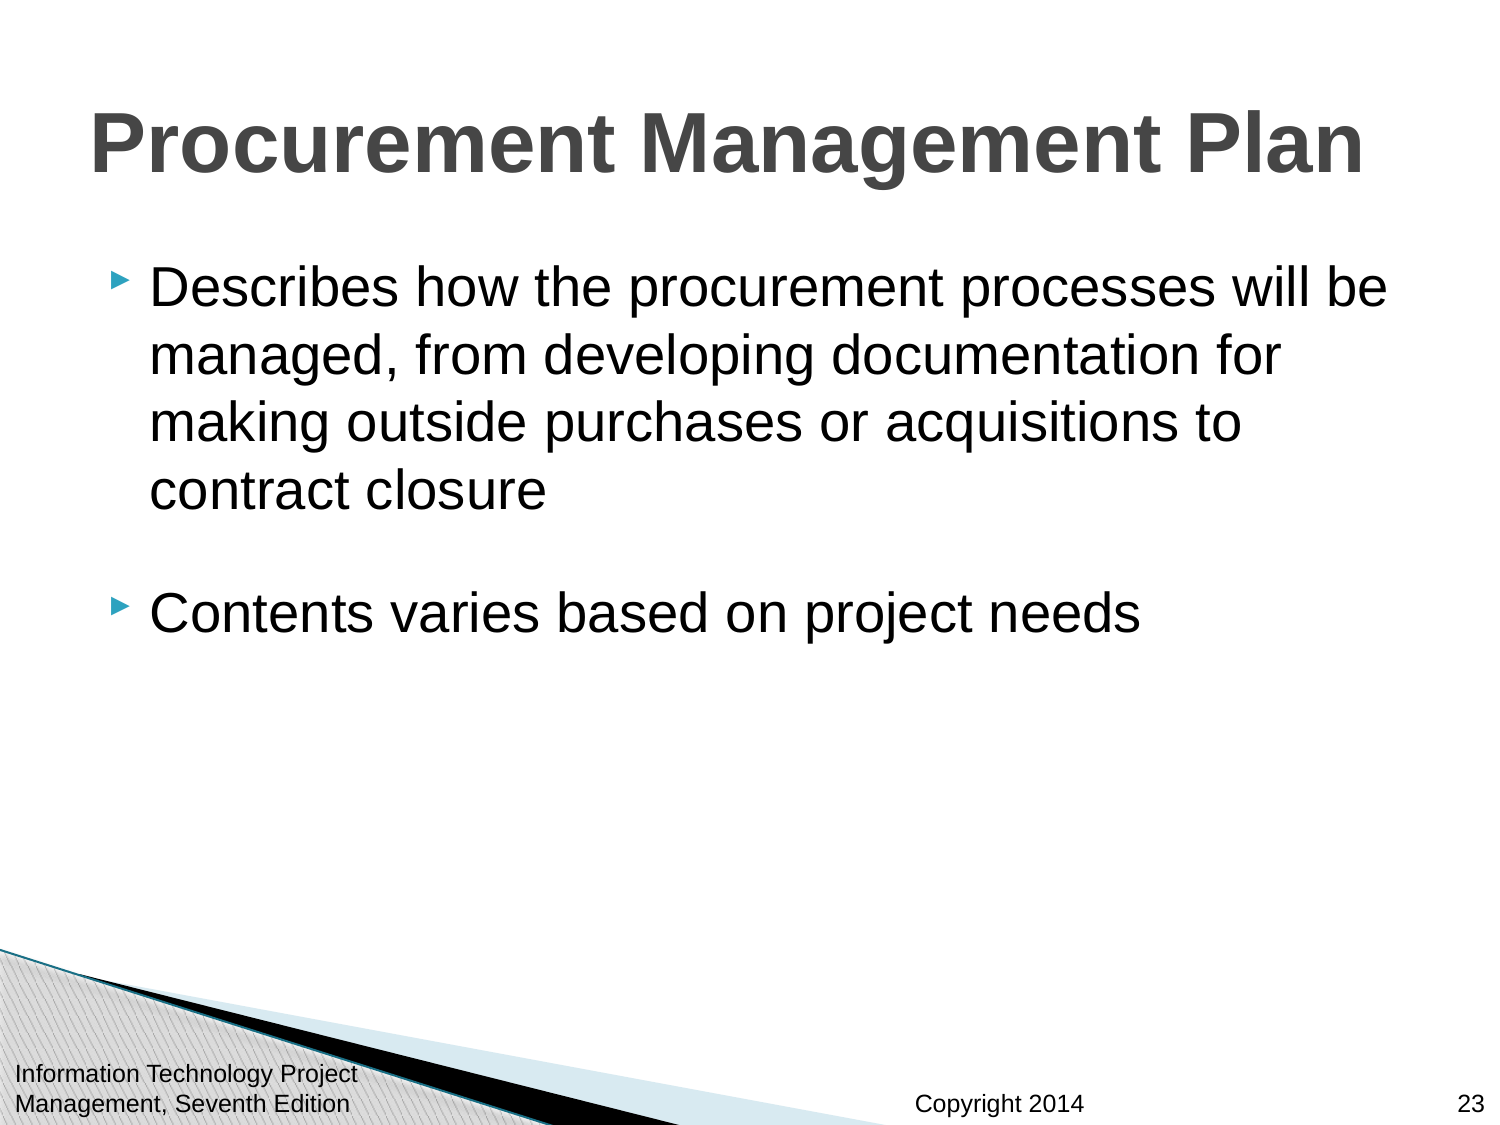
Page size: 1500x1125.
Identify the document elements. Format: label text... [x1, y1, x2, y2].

slide_number 23 [1408, 1065, 1500, 1125]
footer Information Technology Project Management, Seventh Edition [0, 1065, 425, 1125]
list Describes how the procurement processes will be managed, from developing documentation for making outside purchases or acquisitions to contract closure Contents varies based on project needs [74, 242, 1426, 986]
title Procurement Management Plan [75, 45, 1425, 233]
